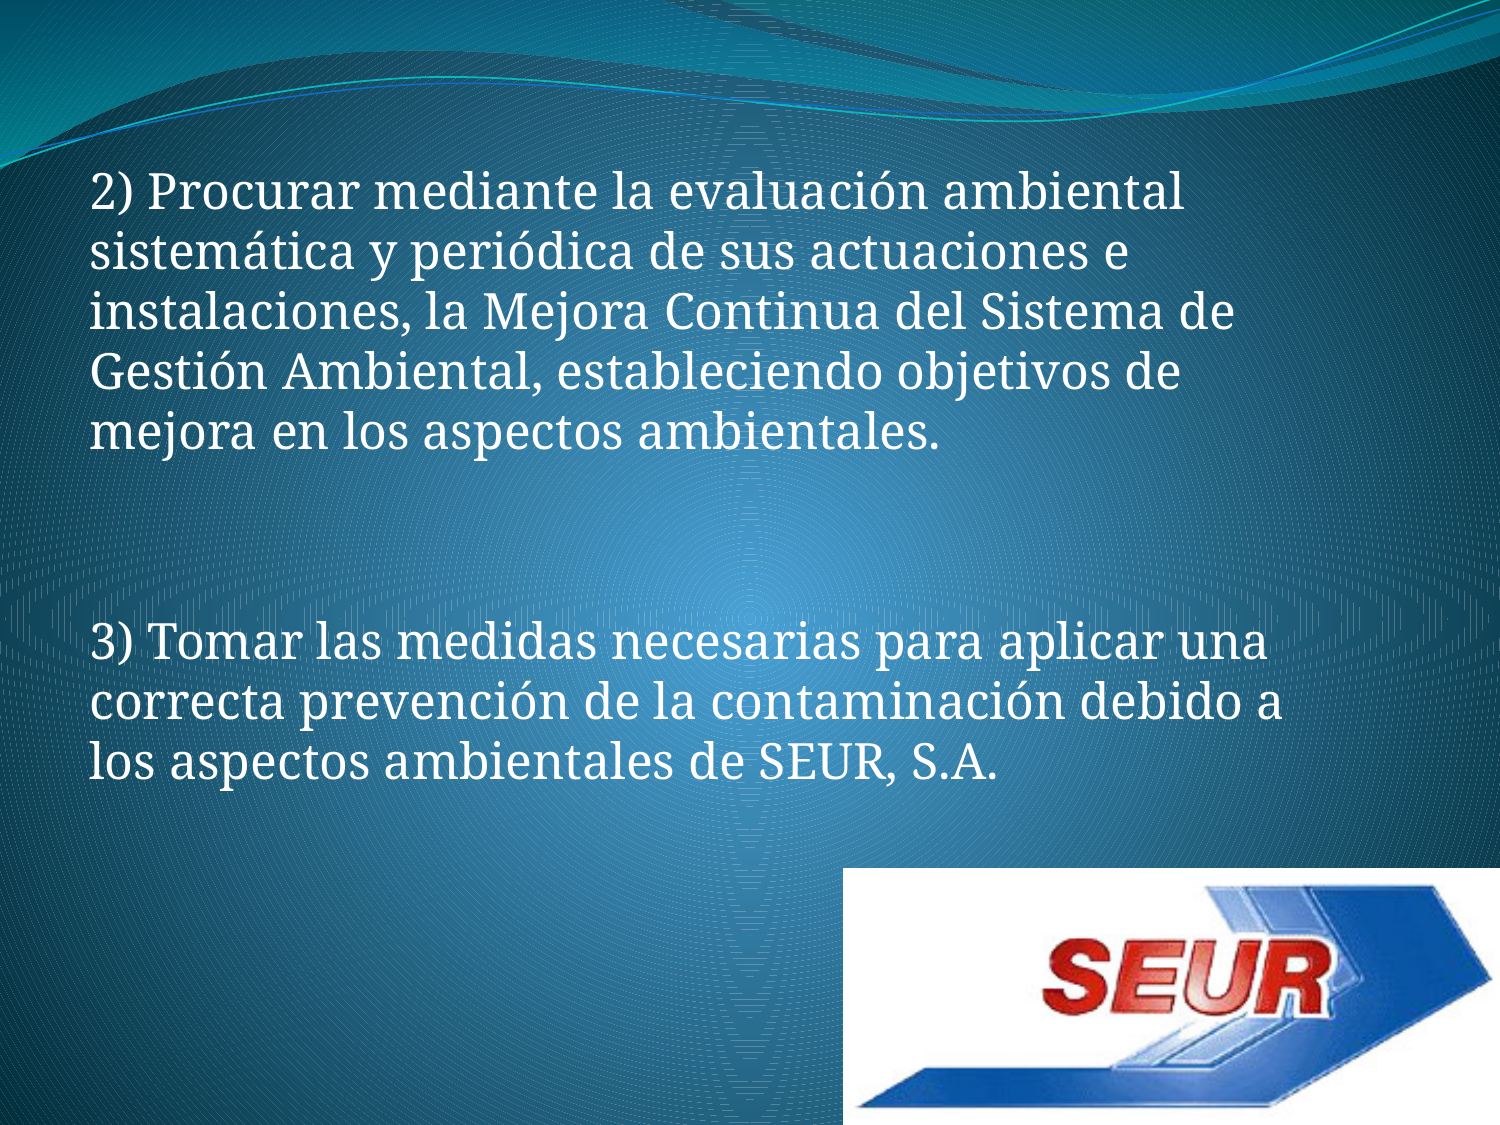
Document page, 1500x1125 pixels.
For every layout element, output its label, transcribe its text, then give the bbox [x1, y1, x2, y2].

picture [843, 868, 1500, 1125]
list 2) Procurar mediante la evaluación ambiental sistemática y periódica de sus actuaciones e instalaciones, la Mejora Continua del Sistema de Gestión Ambiental, estableciendo objetivos de mejora en los aspectos ambientales. 3) Tomar las medidas necesarias para aplicar una correcta prevención de la contaminación debido a los aspectos ambientales de SEUR, S.A. [81, 152, 1358, 1125]
